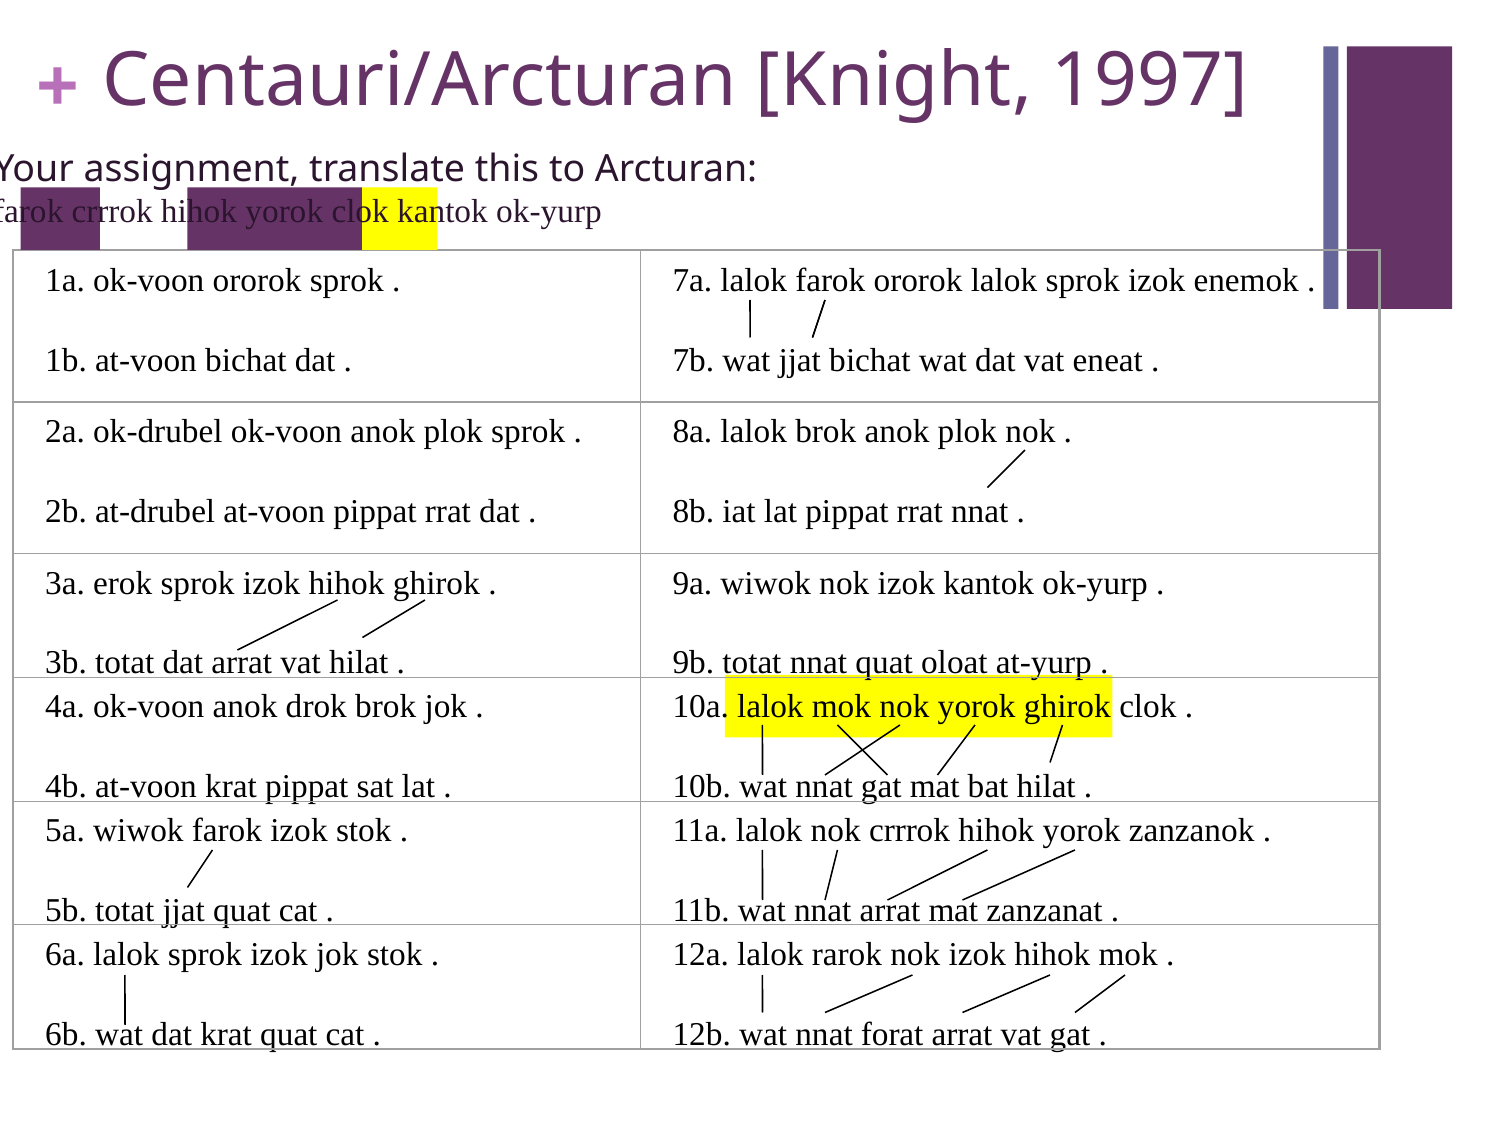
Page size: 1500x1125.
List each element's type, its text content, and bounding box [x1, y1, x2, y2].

title Centauri/Arcturan [Knight, 1997] [87, 22, 1475, 161]
text_box [362, 237, 438, 246]
text_box [20, 237, 100, 246]
text_box Your assignment, translate this to Arcturan: farok crrrok hihok yorok clok kantok ok-yurp [0, 136, 812, 237]
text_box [11, 249, 1381, 1050]
text_box [187, 237, 362, 246]
